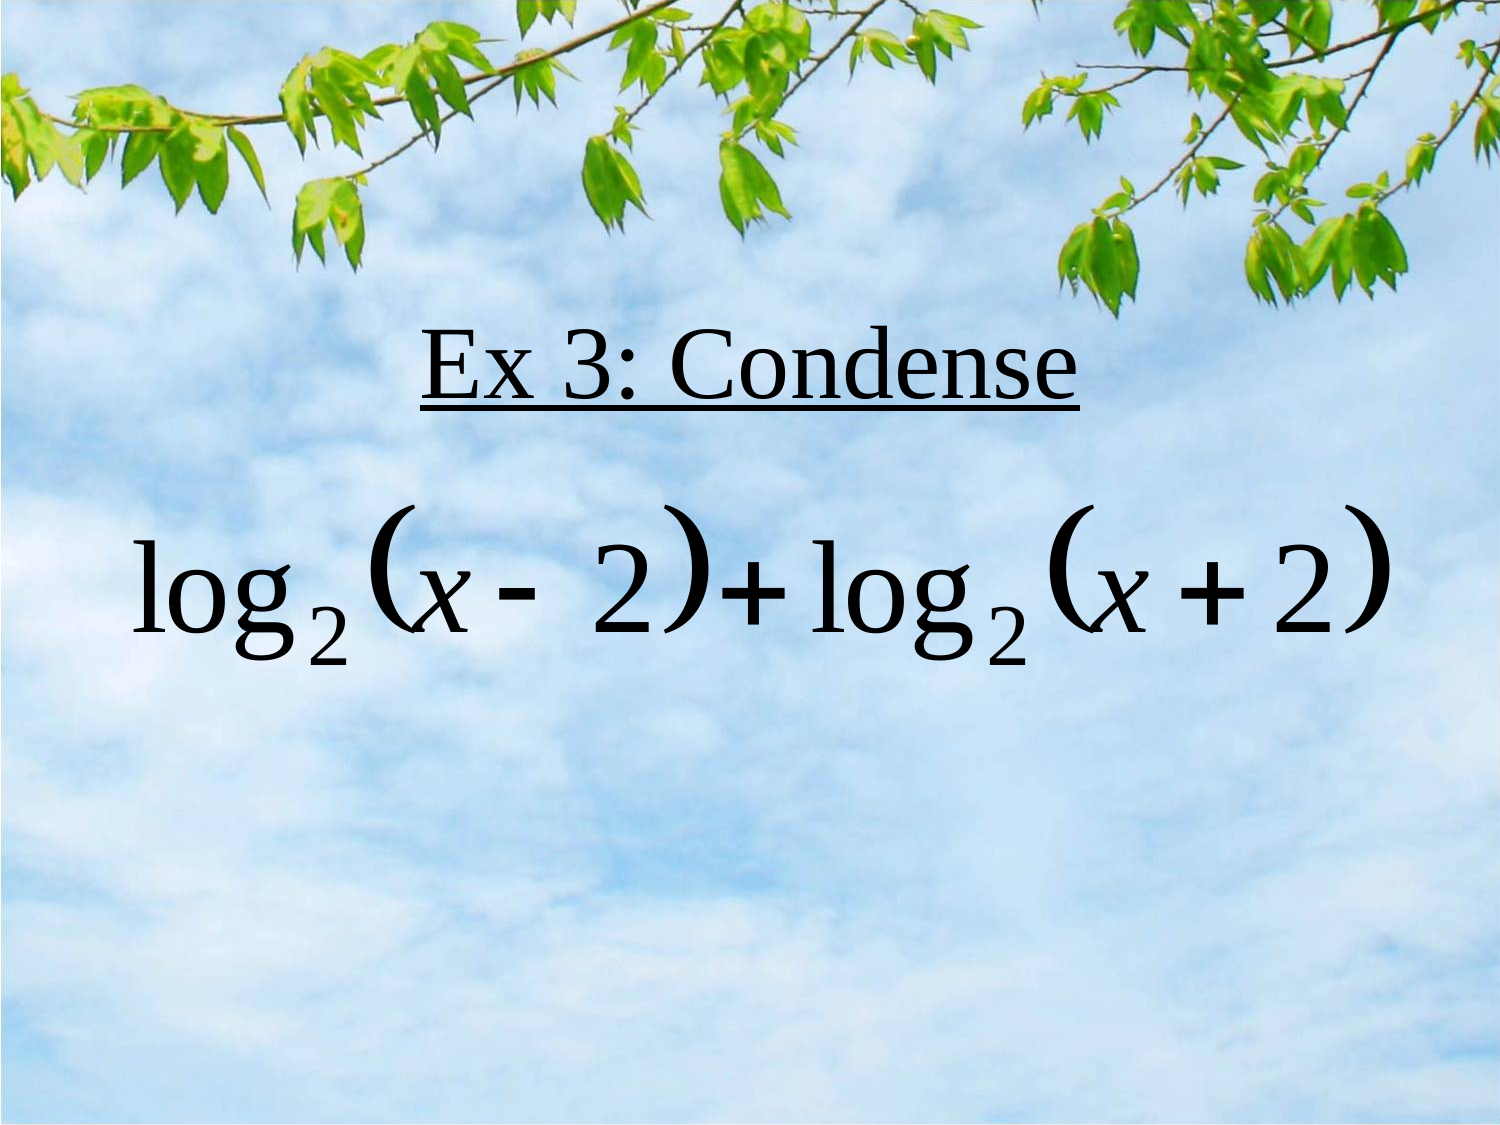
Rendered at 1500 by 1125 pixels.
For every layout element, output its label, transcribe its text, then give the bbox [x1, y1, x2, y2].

text_box Ex 3: Condense [125, 695, 1375, 1052]
picture [0, 0, 1500, 1125]
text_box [113, 499, 1401, 687]
text_box Ex 3: Condense [125, 287, 1375, 498]
